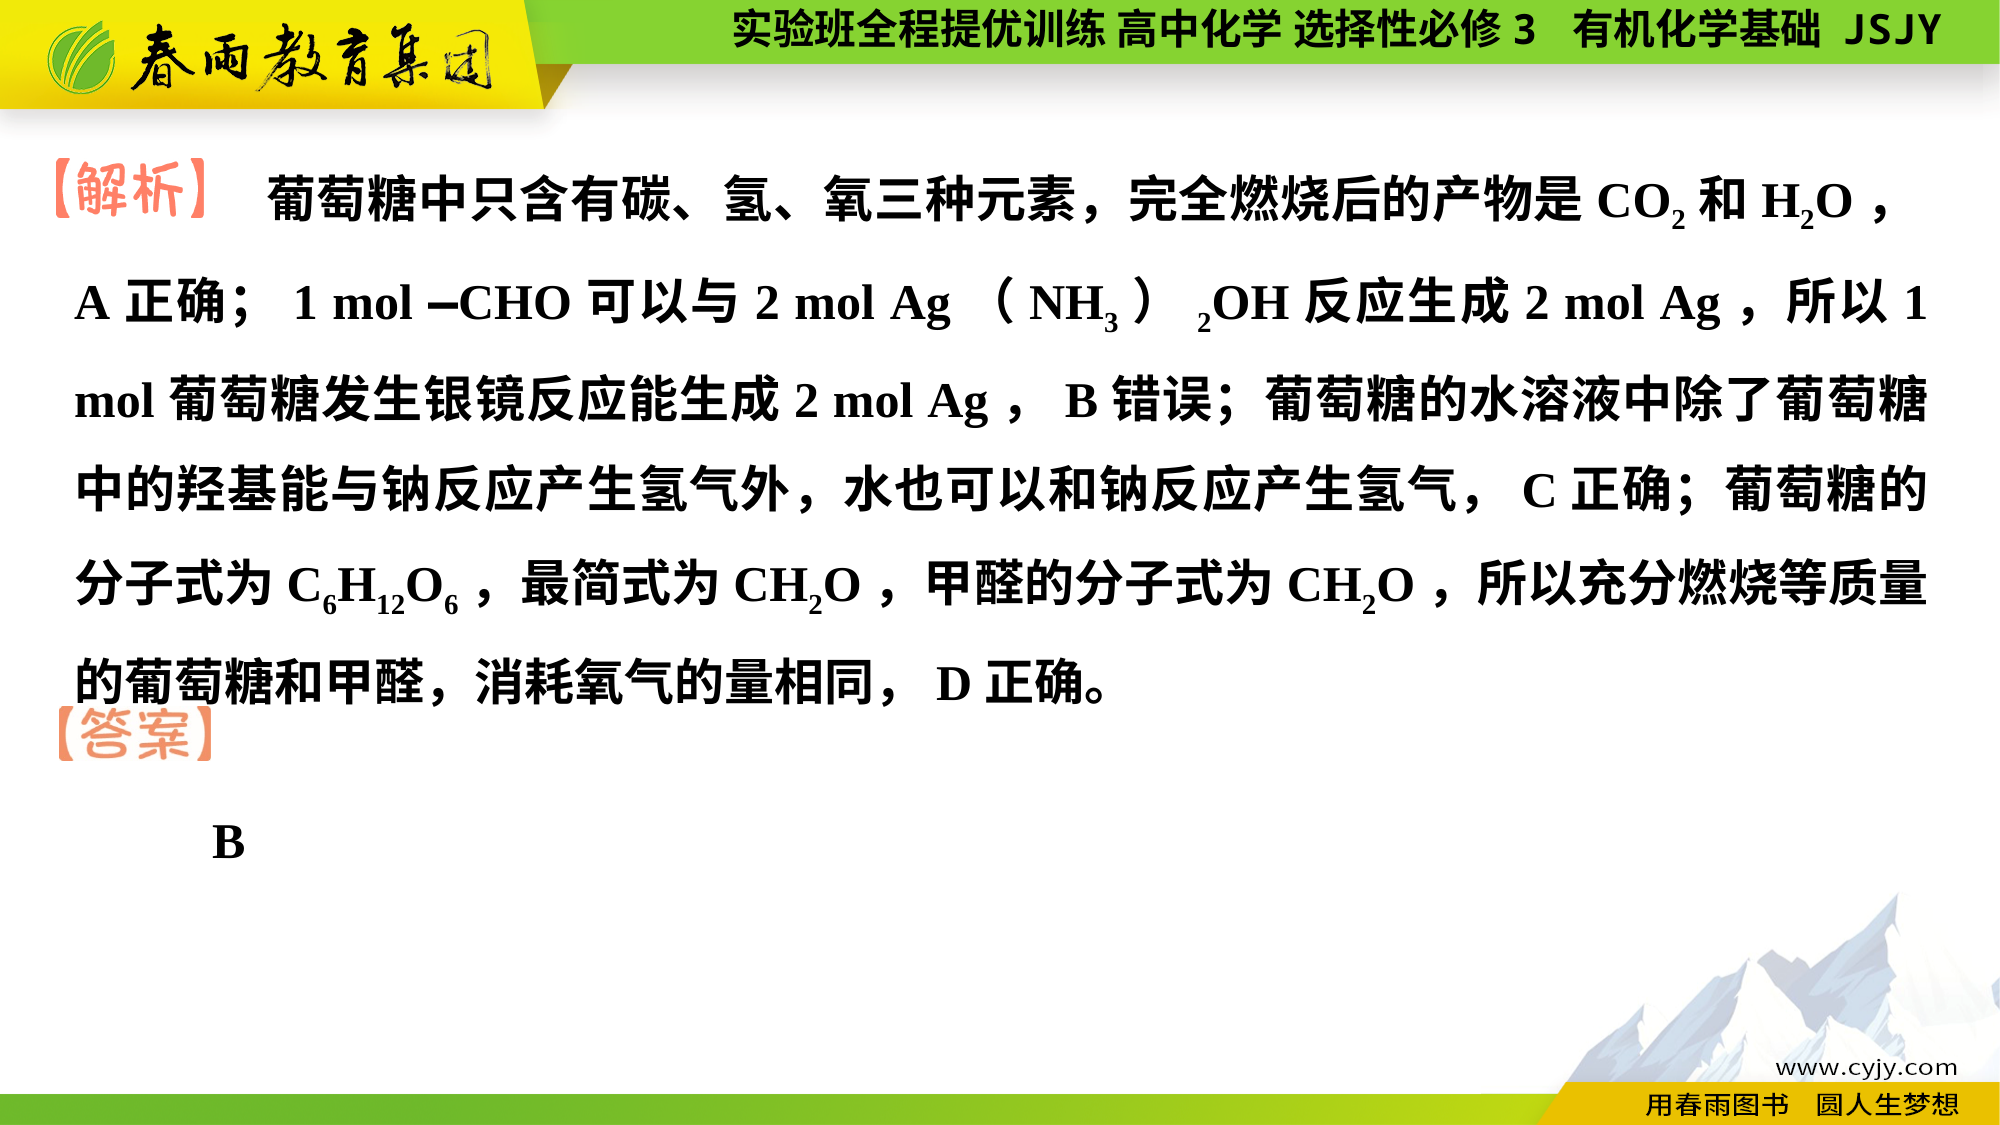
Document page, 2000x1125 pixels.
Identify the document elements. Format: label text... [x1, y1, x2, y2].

text_box B [197, 680, 311, 786]
list 葡萄糖中只含有碳、氢、氧三种元素，完全燃烧后的产物是CO2和H2O，A正确；1 mol —CHO可以与2 mol Ag（NH3）2OH反应生成2 mol Ag，所以1 mol葡萄糖发生银镜反应能生成2 mol Ag，B错误；葡萄糖的水溶液中除了葡萄糖中的羟基能与钠反应产生氢气外，水也可以和钠反应产生氢气，C正确；葡萄糖的分子式为C6H12O6，最简式为CH2O，甲醛的分子式为CH2O，所以充分燃烧等质量的葡萄糖和甲醛，消耗氧气的量相同，D正确。 [59, 125, 1944, 675]
picture [0, 0, 2000, 1125]
